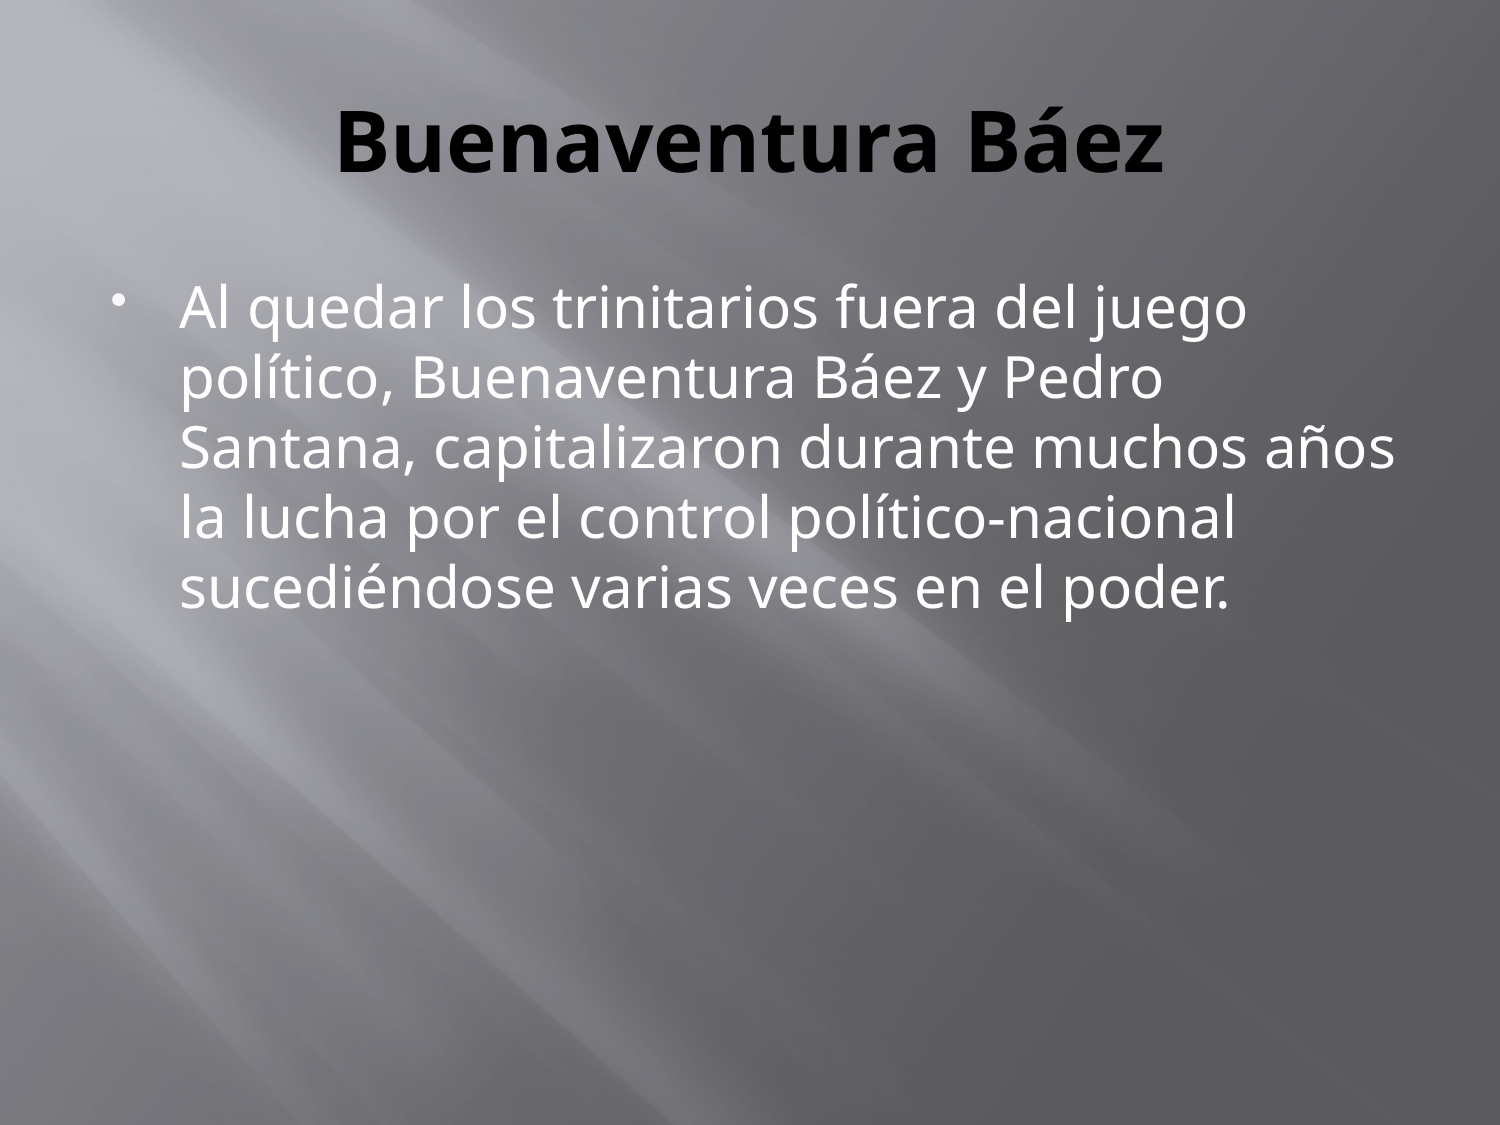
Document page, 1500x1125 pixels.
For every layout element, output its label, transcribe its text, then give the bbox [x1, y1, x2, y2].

list Al quedar los trinitarios fuera del juego político, Buenaventura Báez y Pedro Santana, capitalizaron durante muchos años la lucha por el control político-nacional sucediéndose varias veces en el poder. [75, 262, 1425, 1035]
title Buenaventura Báez [75, 45, 1425, 233]
